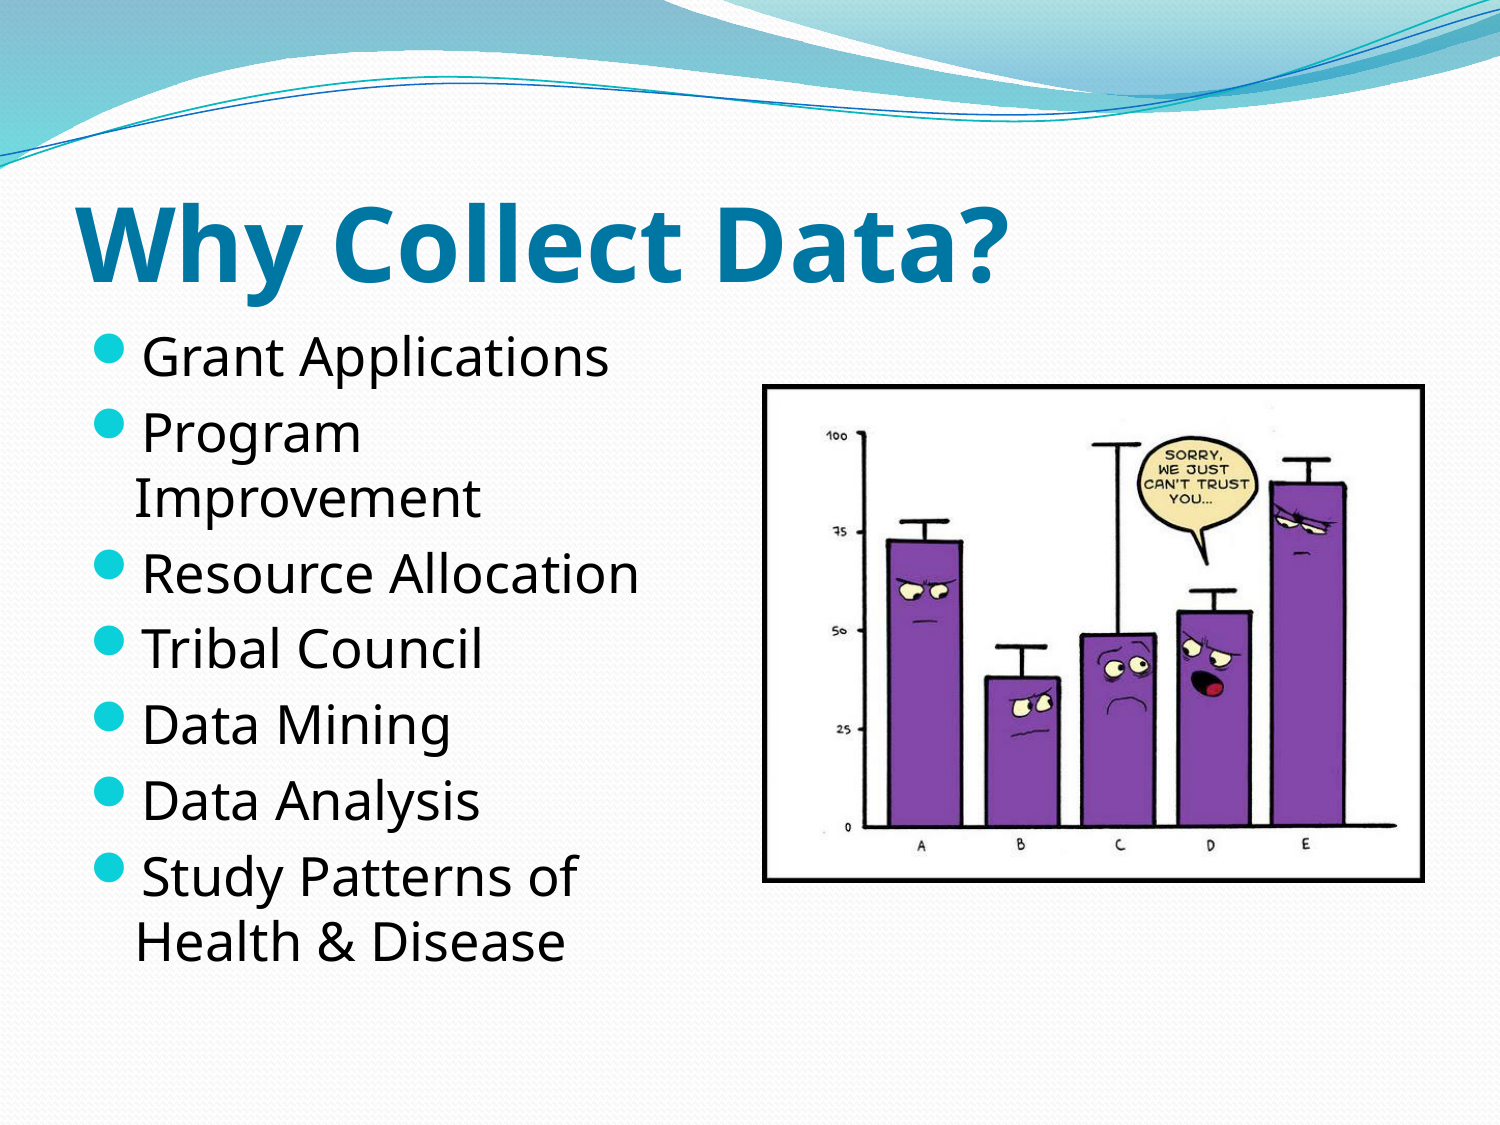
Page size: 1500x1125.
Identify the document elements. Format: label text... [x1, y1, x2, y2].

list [762, 384, 1426, 883]
title Why Collect Data? [75, 115, 1425, 303]
list Grant Applications Program Improvement Resource Allocation Tribal Council Data Mining Data Analysis Study Patterns of Health & Disease [75, 314, 738, 1043]
